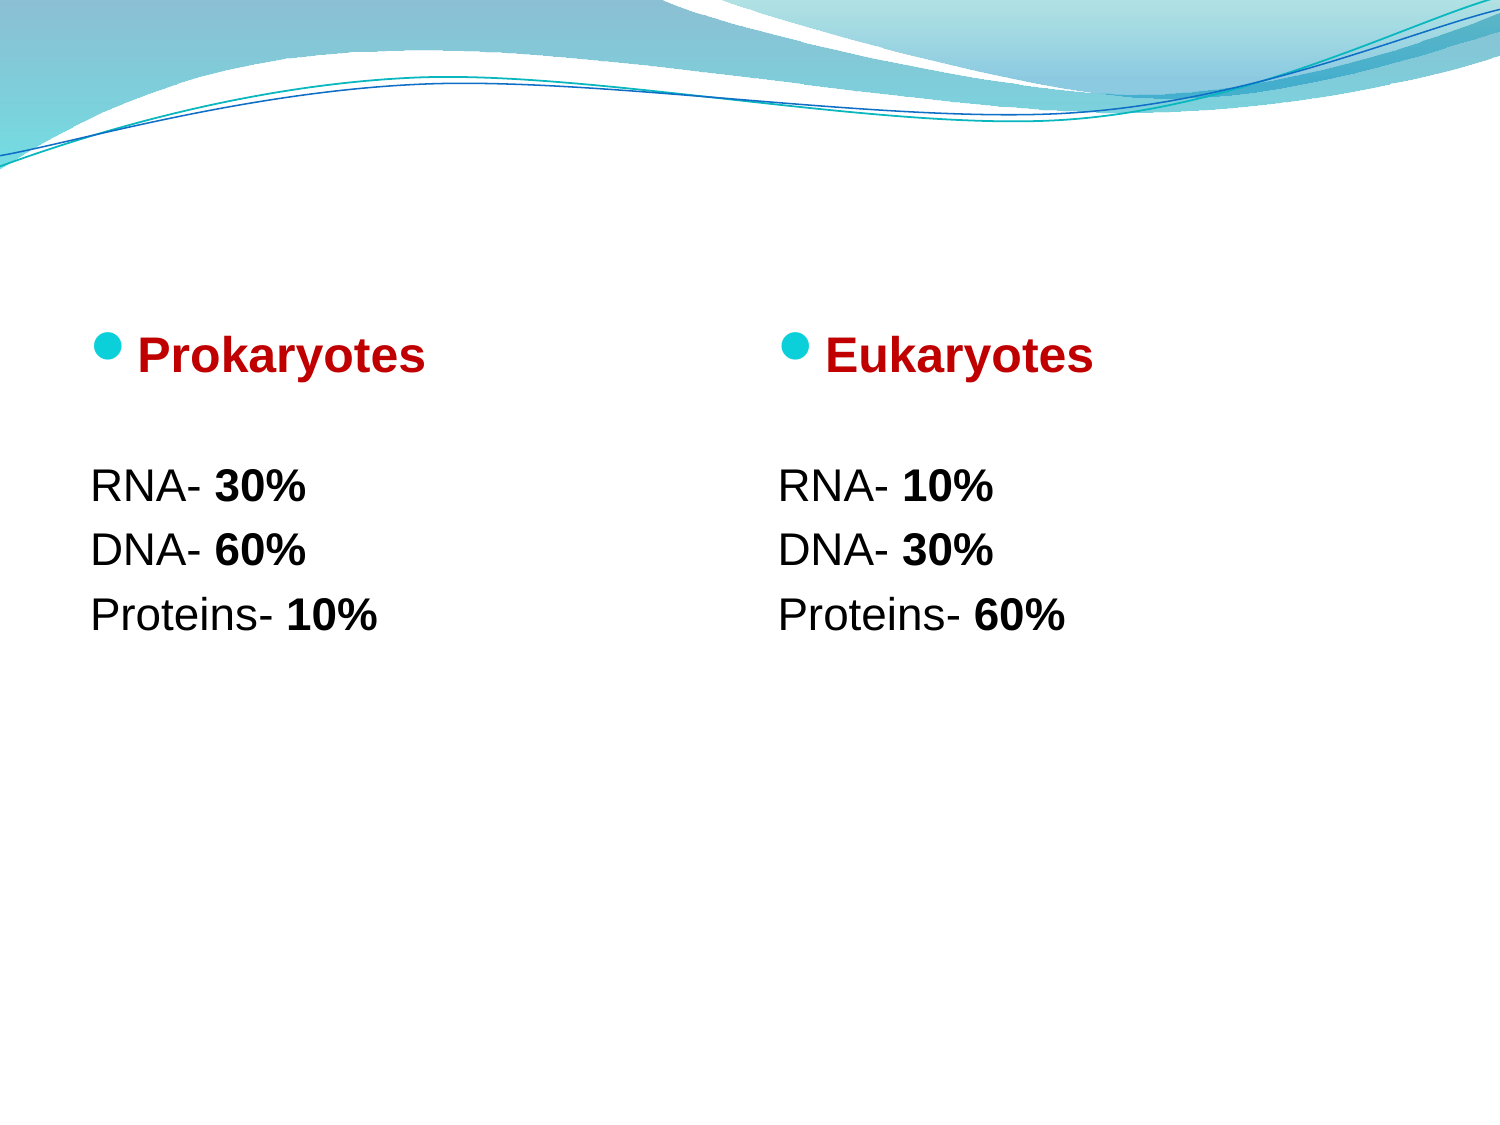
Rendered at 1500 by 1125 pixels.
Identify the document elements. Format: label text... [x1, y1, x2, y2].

list Prokaryotes RNA- 30% DNA- 60% Proteins- 10% [75, 315, 738, 1043]
list Eukaryotes RNA- 10% DNA- 30% Proteins- 60% [762, 315, 1425, 1043]
